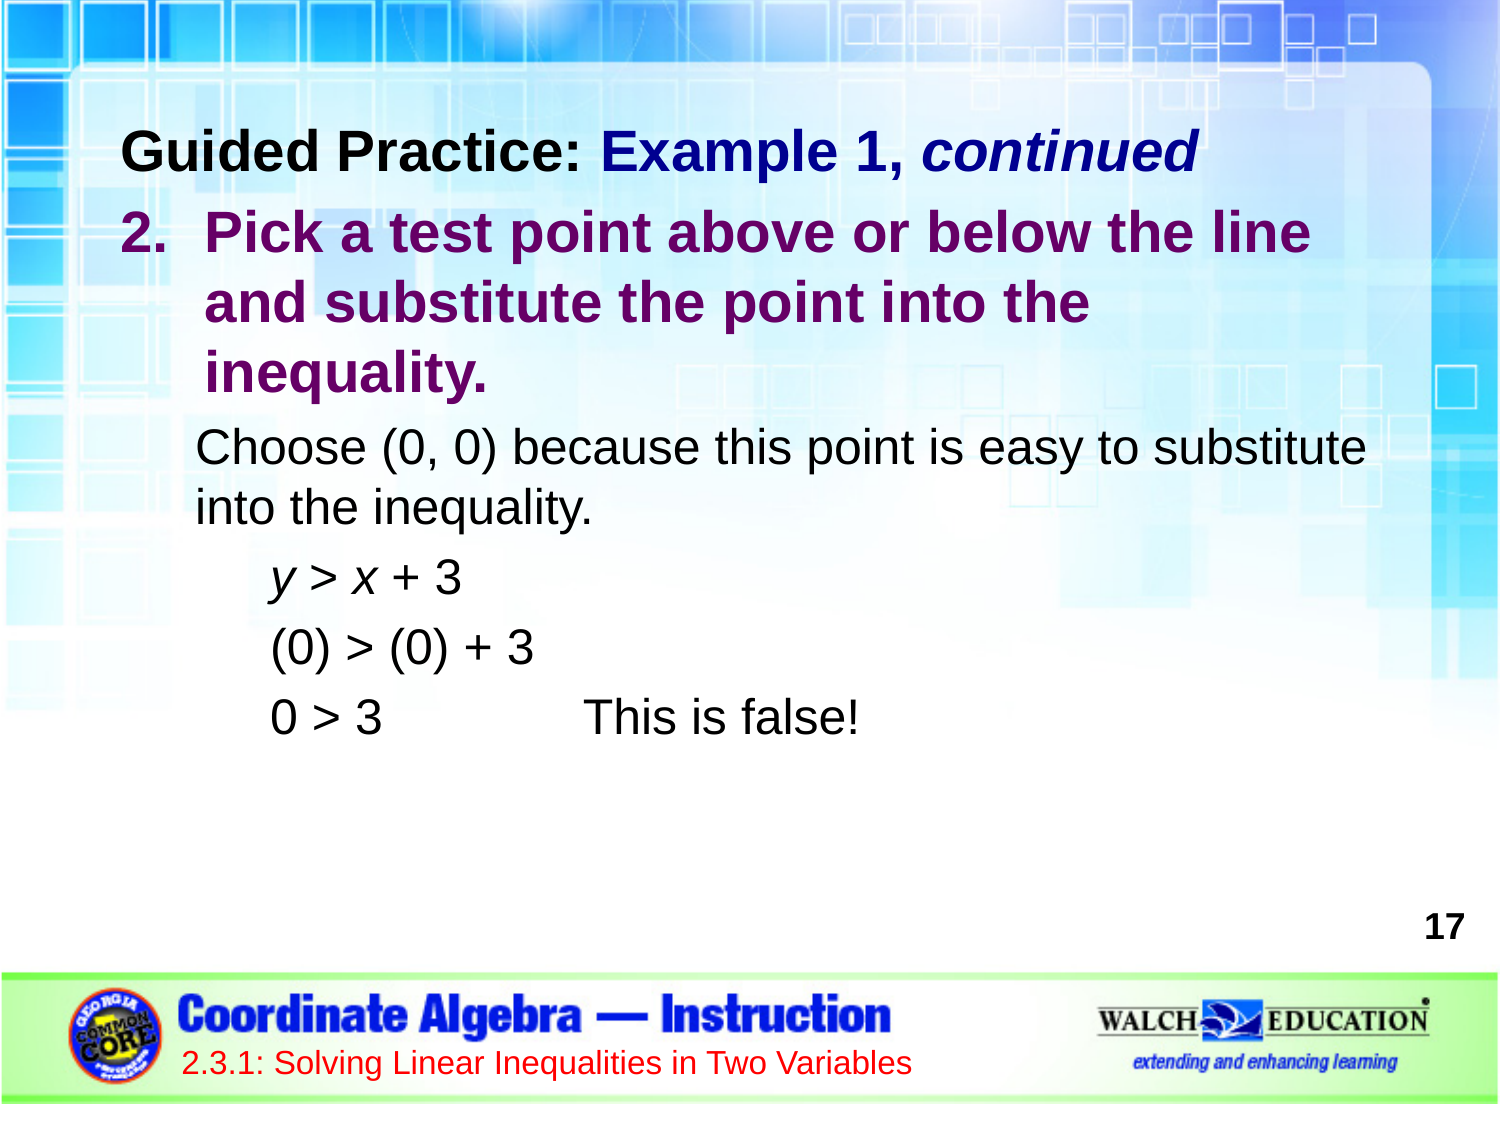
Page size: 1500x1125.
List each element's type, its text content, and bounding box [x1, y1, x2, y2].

slide_number 17 [1361, 901, 1481, 949]
subtitle Guided Practice: Example 1, continued Pick a test point above or below the line and substitute the point into the inequality. Choose (0, 0) because this point is easy to substitute into the inequality. y > x + 3 (0) > (0) + 3 0 > 3 This is false! [105, 105, 1394, 925]
picture [1, 0, 1500, 1104]
list 2.3.1: Solving Linear Inequalities in Two Variables [166, 1033, 1074, 1078]
